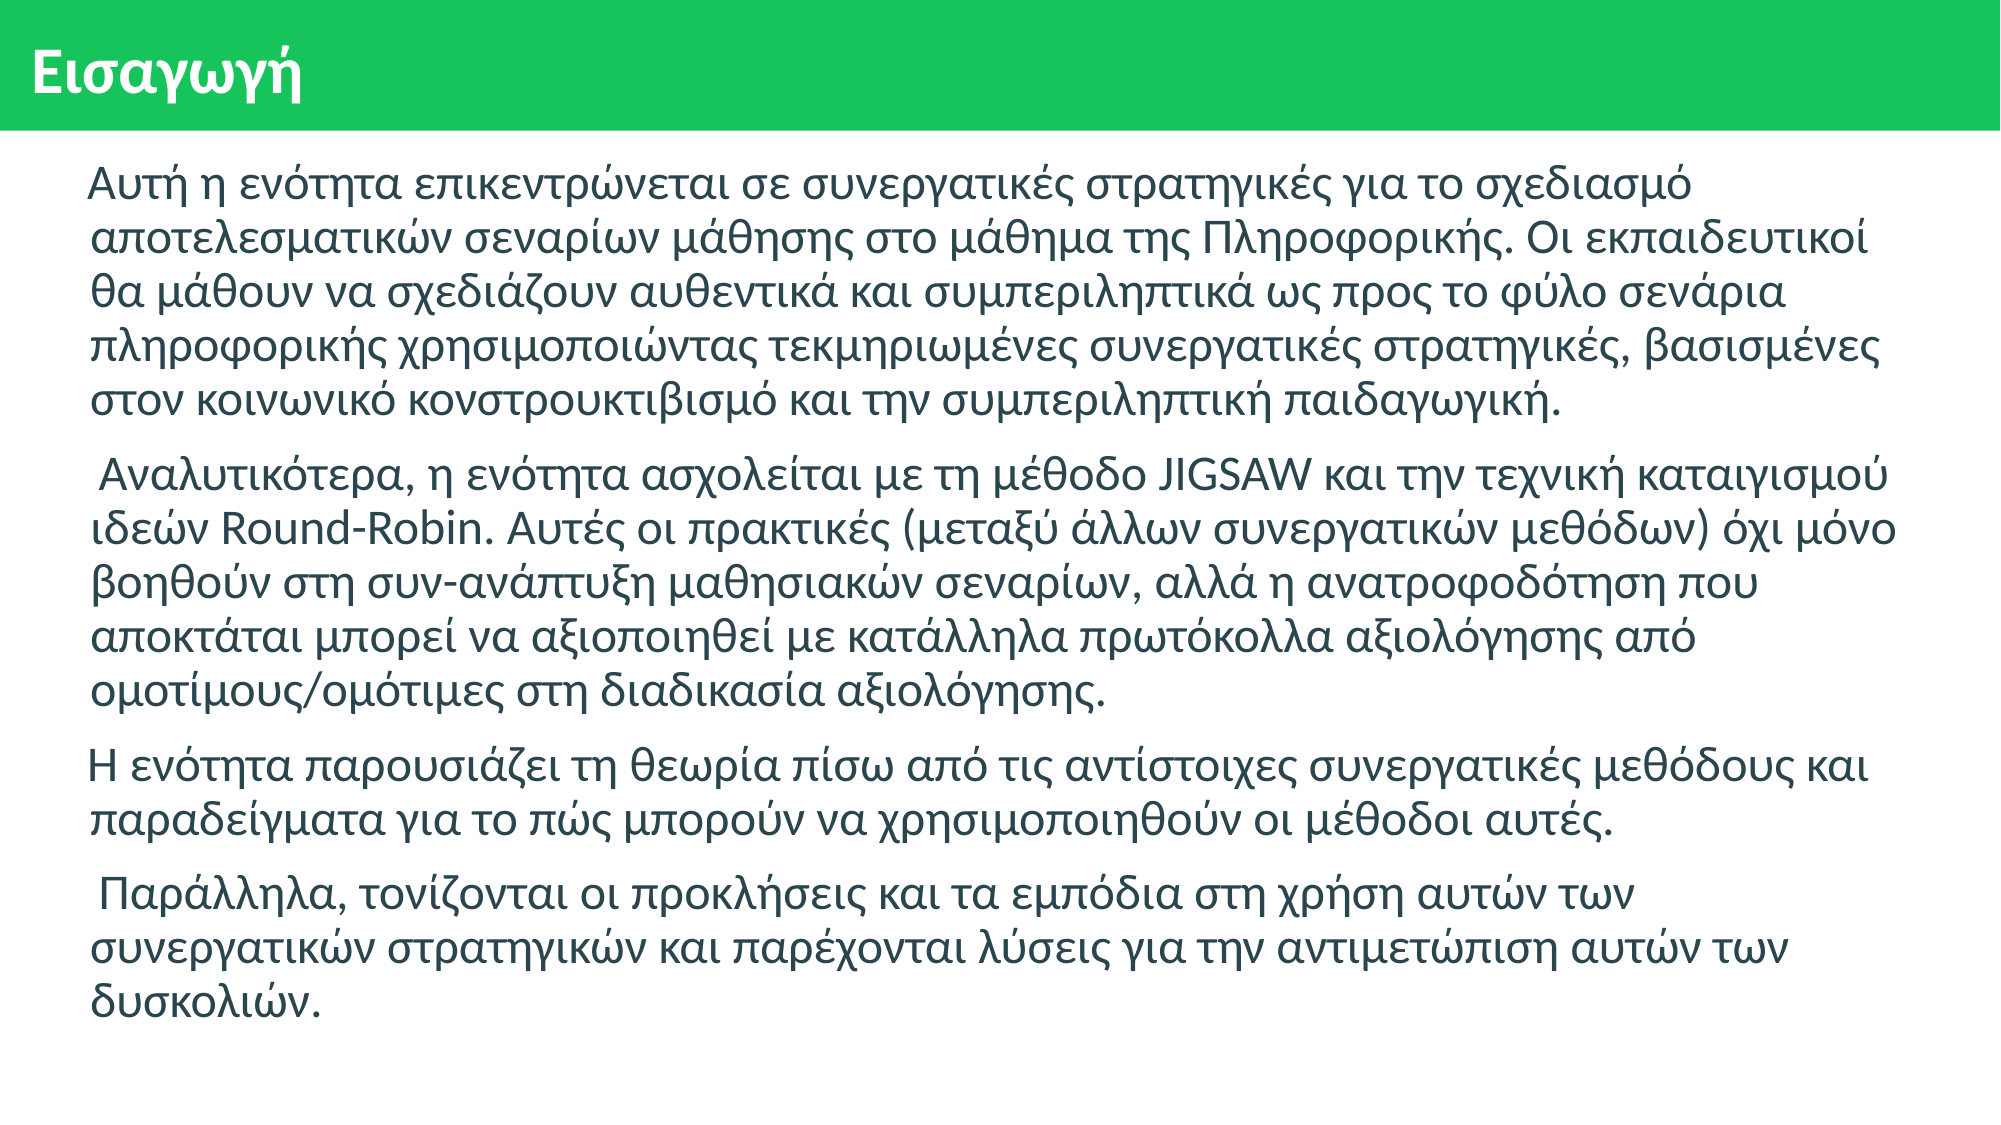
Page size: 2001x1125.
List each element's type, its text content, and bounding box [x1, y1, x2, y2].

title Εισαγωγή [16, 13, 1976, 131]
list Αυτή η ενότητα επικεντρώνεται σε συνεργατικές στρατηγικές για το σχεδιασμό αποτελεσματικών σεναρίων μάθησης στο μάθημα της Πληροφορικής. Οι εκπαιδευτικοί θα μάθουν να σχεδιάζουν αυθεντικά και συμπεριληπτικά ως προς το φύλο σενάρια πληροφορικής χρησιμοποιώντας τεκμηριωμένες συνεργατικές στρατηγικές, βασισμένες στον κοινωνικό κονστρουκτιβισμό και την συμπεριληπτική παιδαγωγική. Αναλυτικότερα, η ενότητα ασχολείται με τη μέθοδο JIGSAW και την τεχνική καταιγισμού ιδεών Round-Robin. Αυτές οι πρακτικές (μεταξύ άλλων συνεργατικών μεθόδων) όχι μόνο βοηθούν στη συν-ανάπτυξη μαθησιακών σεναρίων, αλλά η ανατροφοδότηση που αποκτάται μπορεί να αξιοποιηθεί με κατάλληλα πρωτόκολλα αξιολόγησης από ομοτίμους/ομότιμες στη διαδικασία αξιολόγησης. Η ενότητα παρουσιάζει τη θεωρία πίσω από τις αντίστοιχες συνεργατικές μεθόδους και παραδείγματα για το πώς μπορούν να χρησιμοποιηθούν οι μέθοδοι αυτές. Παράλληλα, τονίζονται οι προκλήσεις και τα εμπόδια στη χρήση αυτών των συνεργατικών στρατηγικών και παρέχονται λύσεις για την αντιμετώπιση αυτών των δυσκολιών. [0, 149, 1934, 1063]
